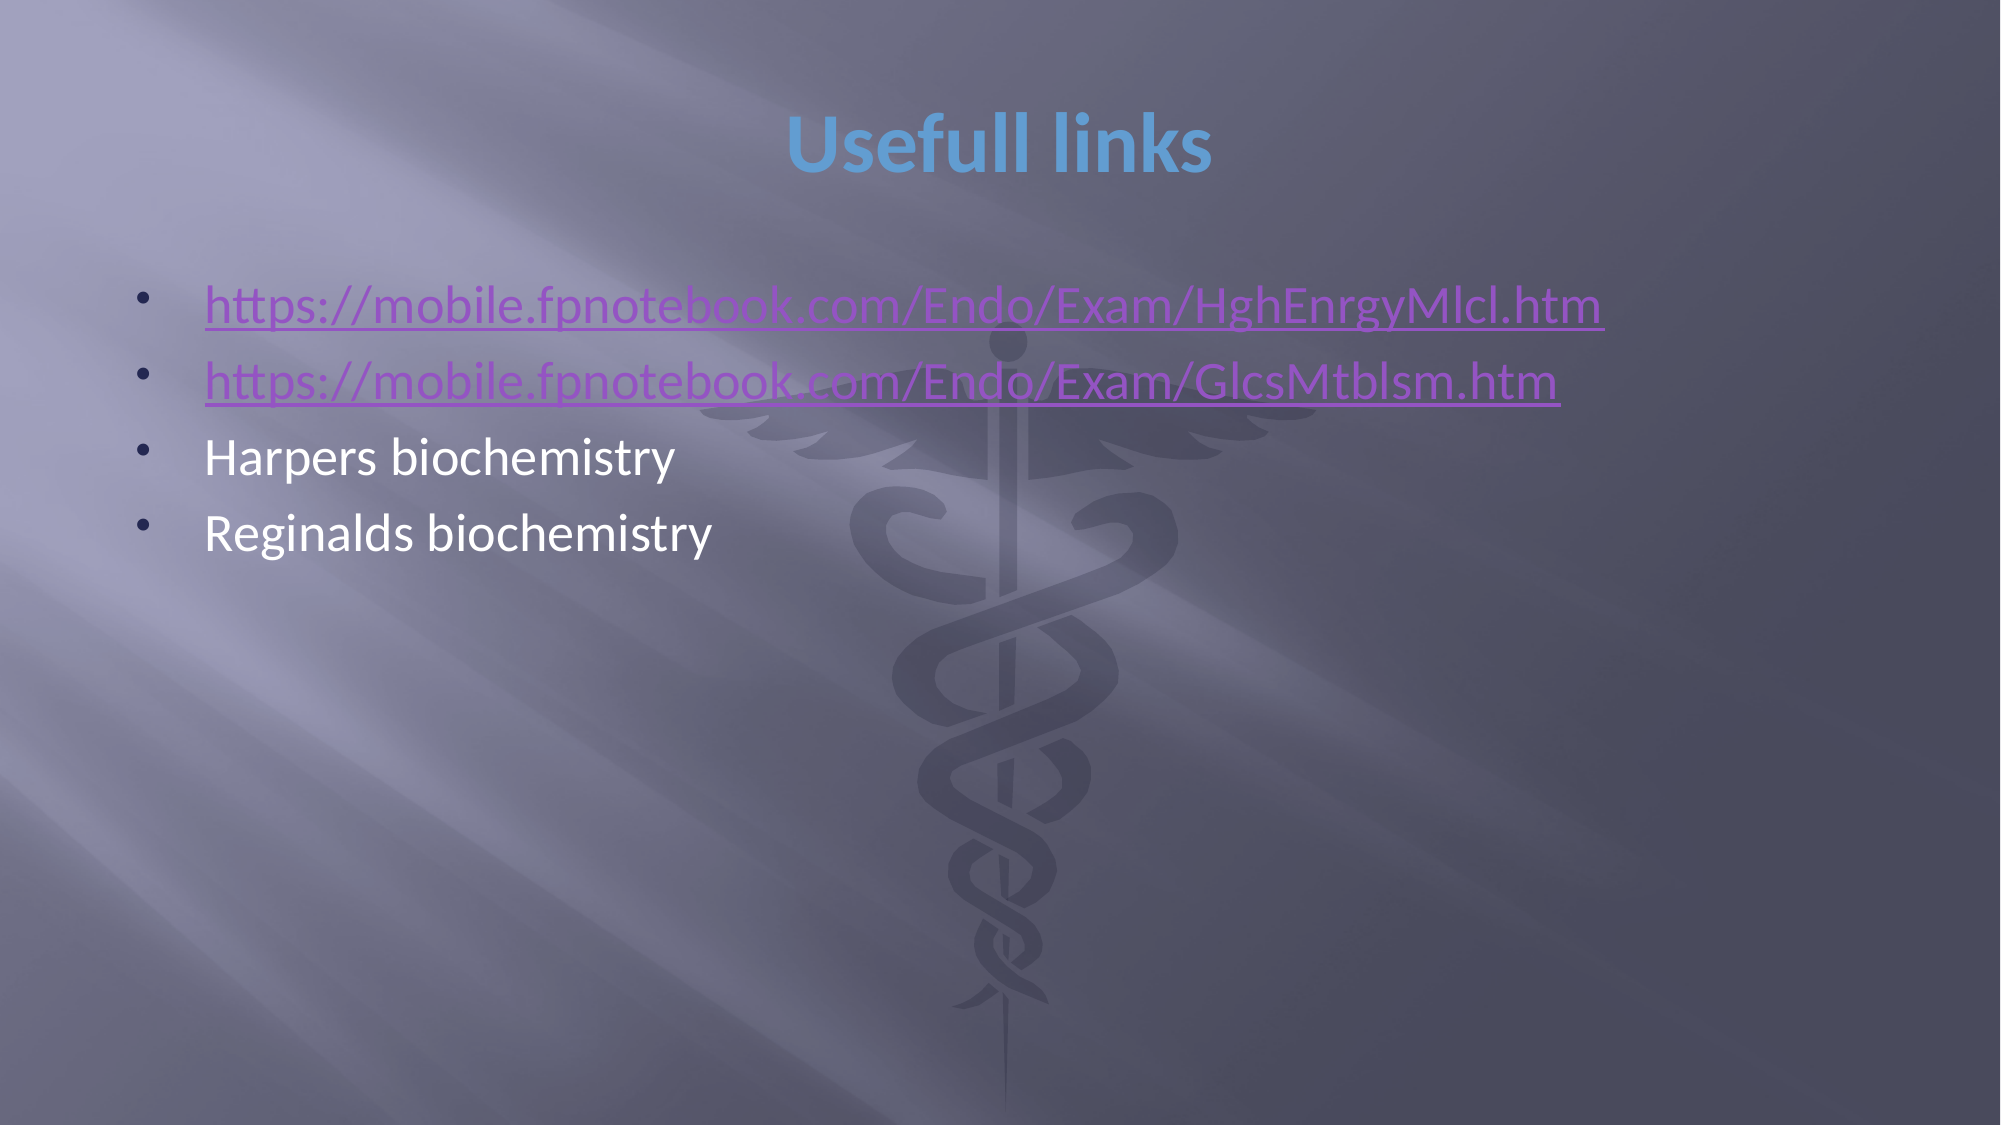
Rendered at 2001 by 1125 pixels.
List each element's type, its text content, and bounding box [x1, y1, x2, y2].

list https://mobile.fpnotebook.com/Endo/Exam/HghEnrgyMlcl.htm https://mobile.fpnotebook.com/Endo/Exam/GlcsMtblsm.htm Harpers biochemistry Reginalds biochemistry [99, 262, 1912, 1005]
title Usefull links [99, 45, 1900, 233]
